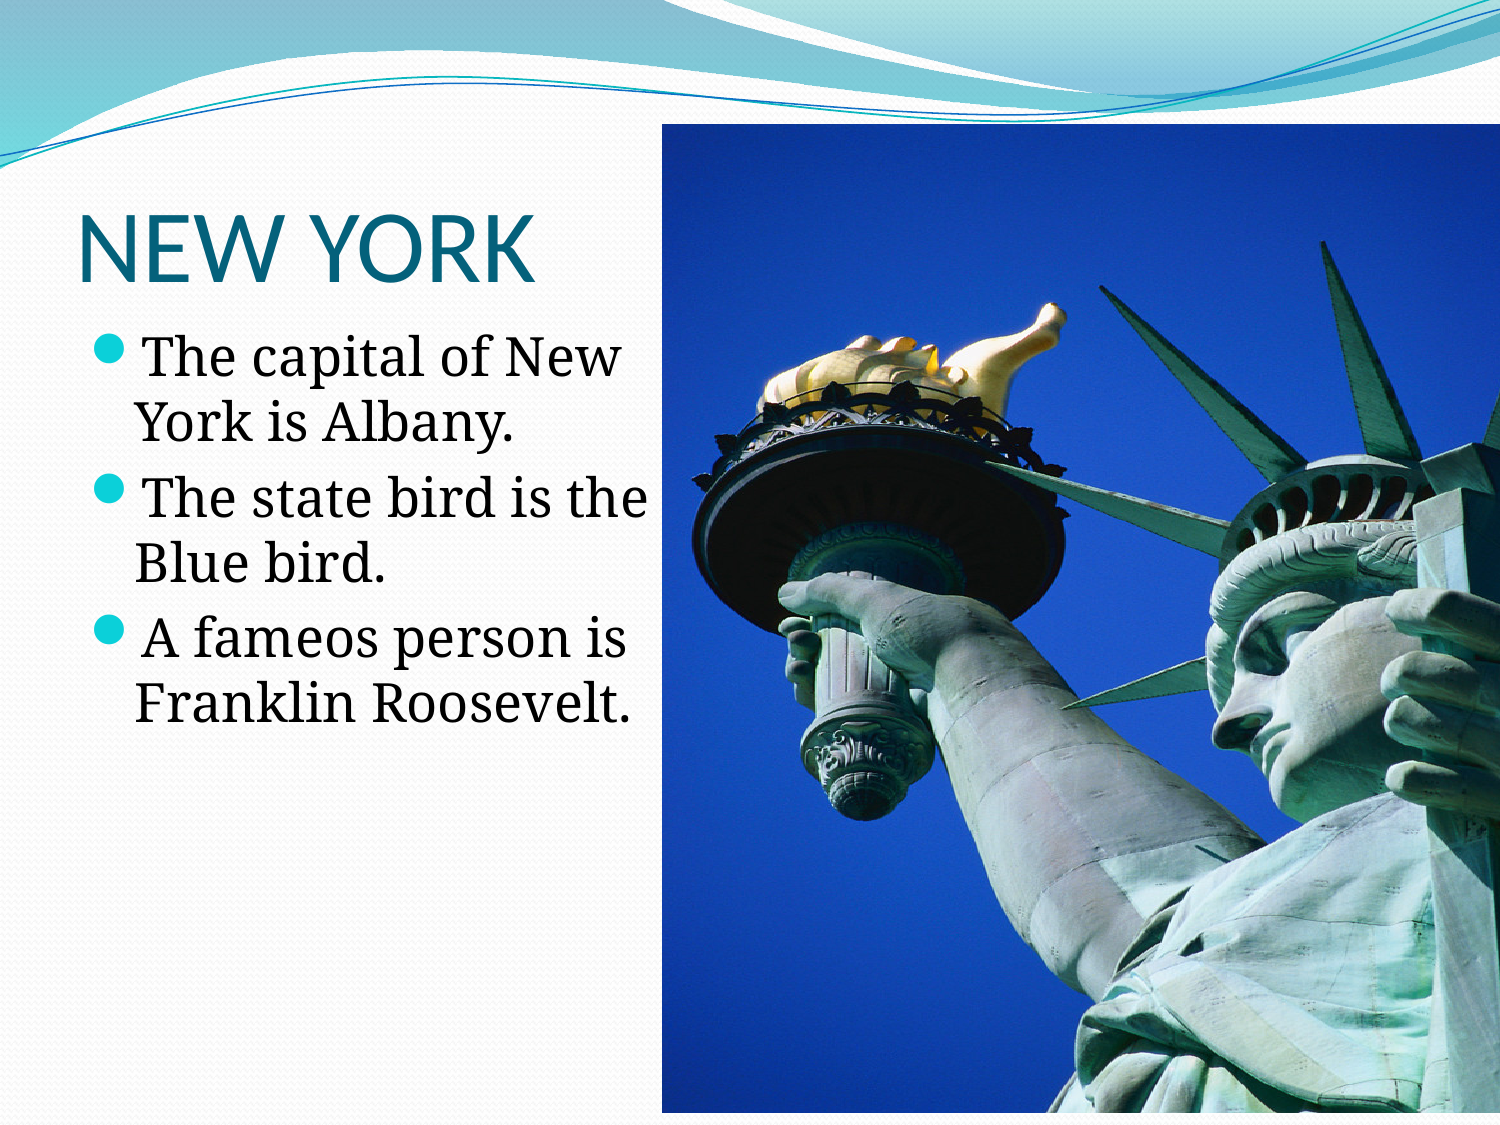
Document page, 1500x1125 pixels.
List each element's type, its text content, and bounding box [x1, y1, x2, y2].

picture [662, 124, 1500, 1113]
list The capital of New York is Albany. The state bird is the Blue bird. A fameos person is Franklin Roosevelt. [75, 314, 655, 1043]
title NEW YORK [75, 115, 1425, 303]
